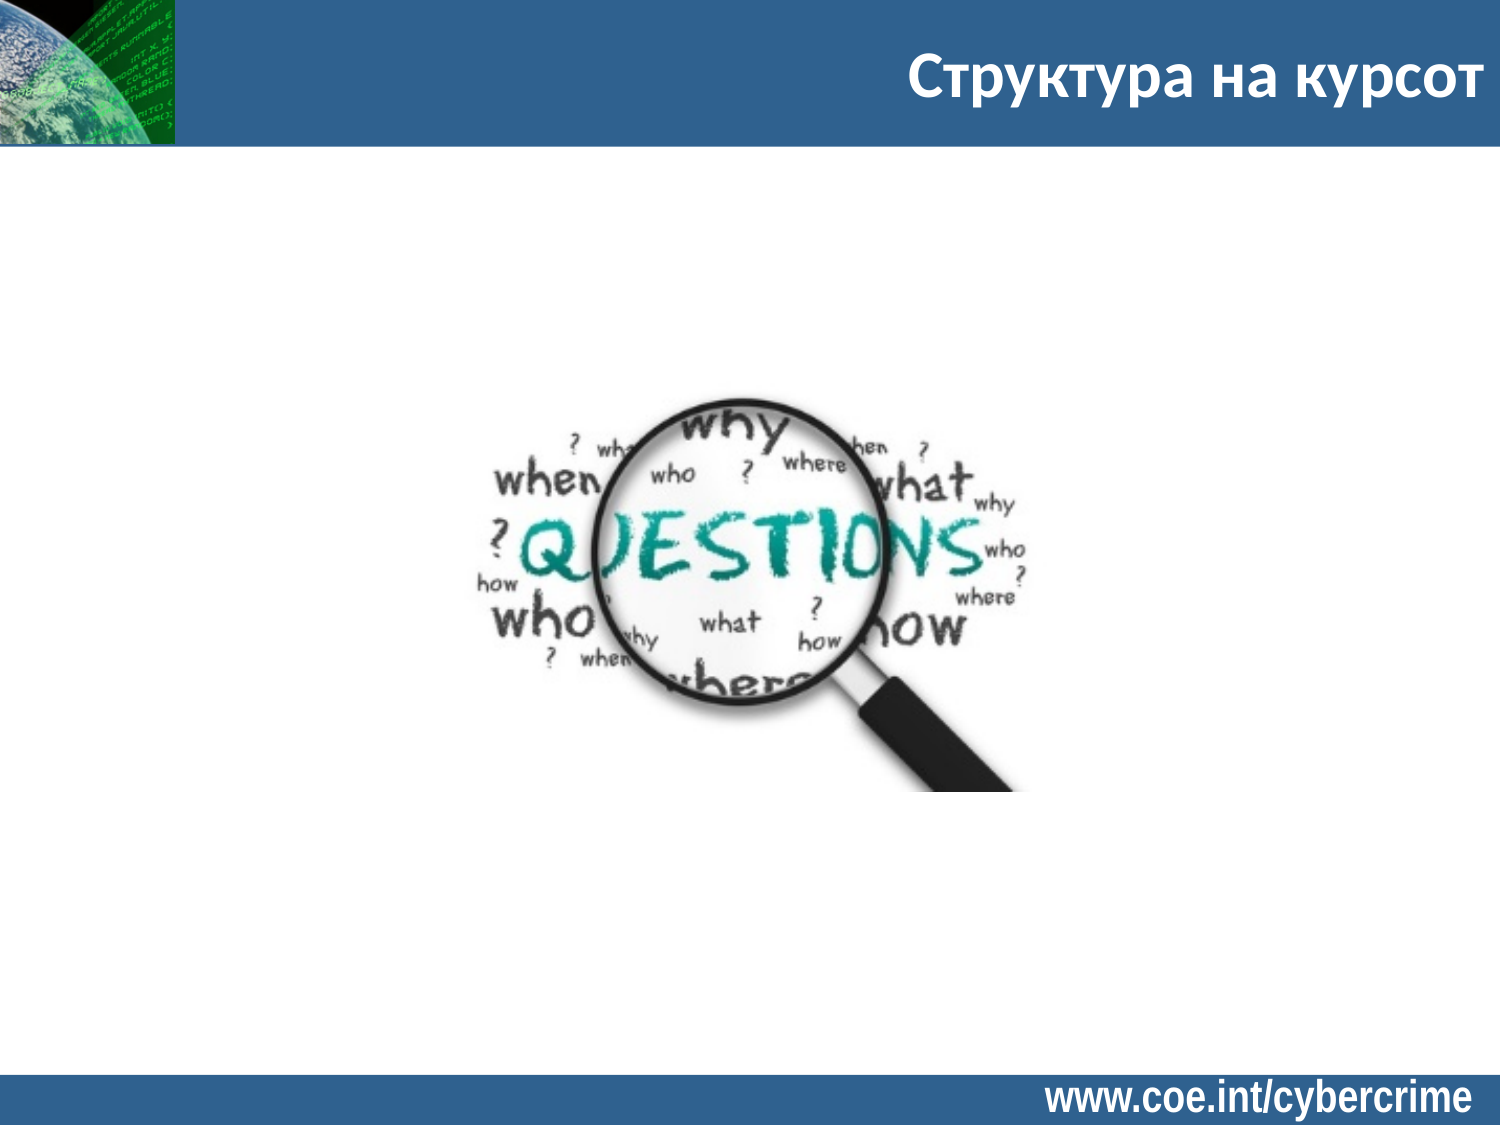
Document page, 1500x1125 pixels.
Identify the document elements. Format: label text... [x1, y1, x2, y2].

text_box [0, 1073, 1030, 1125]
text_box Структура на курсот [177, 0, 1500, 149]
picture [443, 332, 1057, 793]
picture [0, 0, 175, 144]
text_box www.coe.int/cybercrime [1030, 1059, 1500, 1125]
